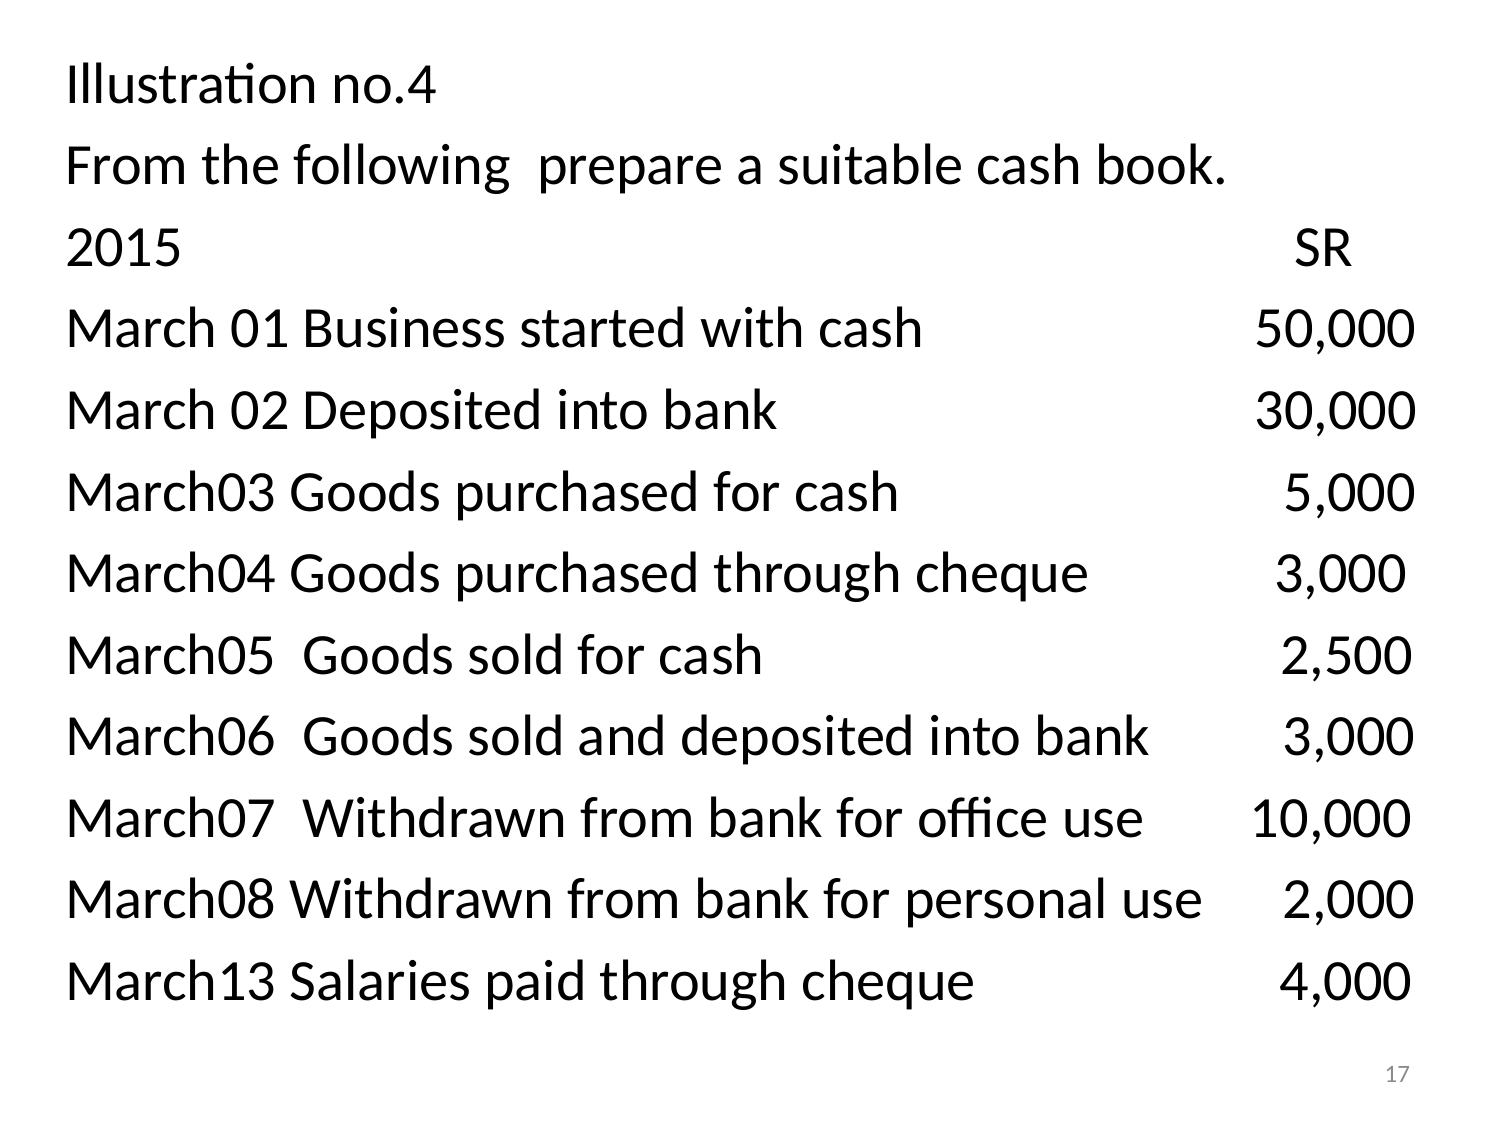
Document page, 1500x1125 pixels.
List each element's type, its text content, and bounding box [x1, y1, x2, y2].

slide_number 17 [1074, 1042, 1425, 1103]
list Illustration no.4 From the following prepare a suitable cash book. 2015 SR March 01 Business started with cash 50,000 March 02 Deposited into bank 30,000 March03 Goods purchased for cash 5,000 March04 Goods purchased through cheque 3,000 March05 Goods sold for cash 2,500 March06 Goods sold and deposited into bank 3,000 March07 Withdrawn from bank for office use 10,000 March08 Withdrawn from bank for personal use 2,000 March13 Salaries paid through cheque 4,000 [50, 37, 1450, 1100]
